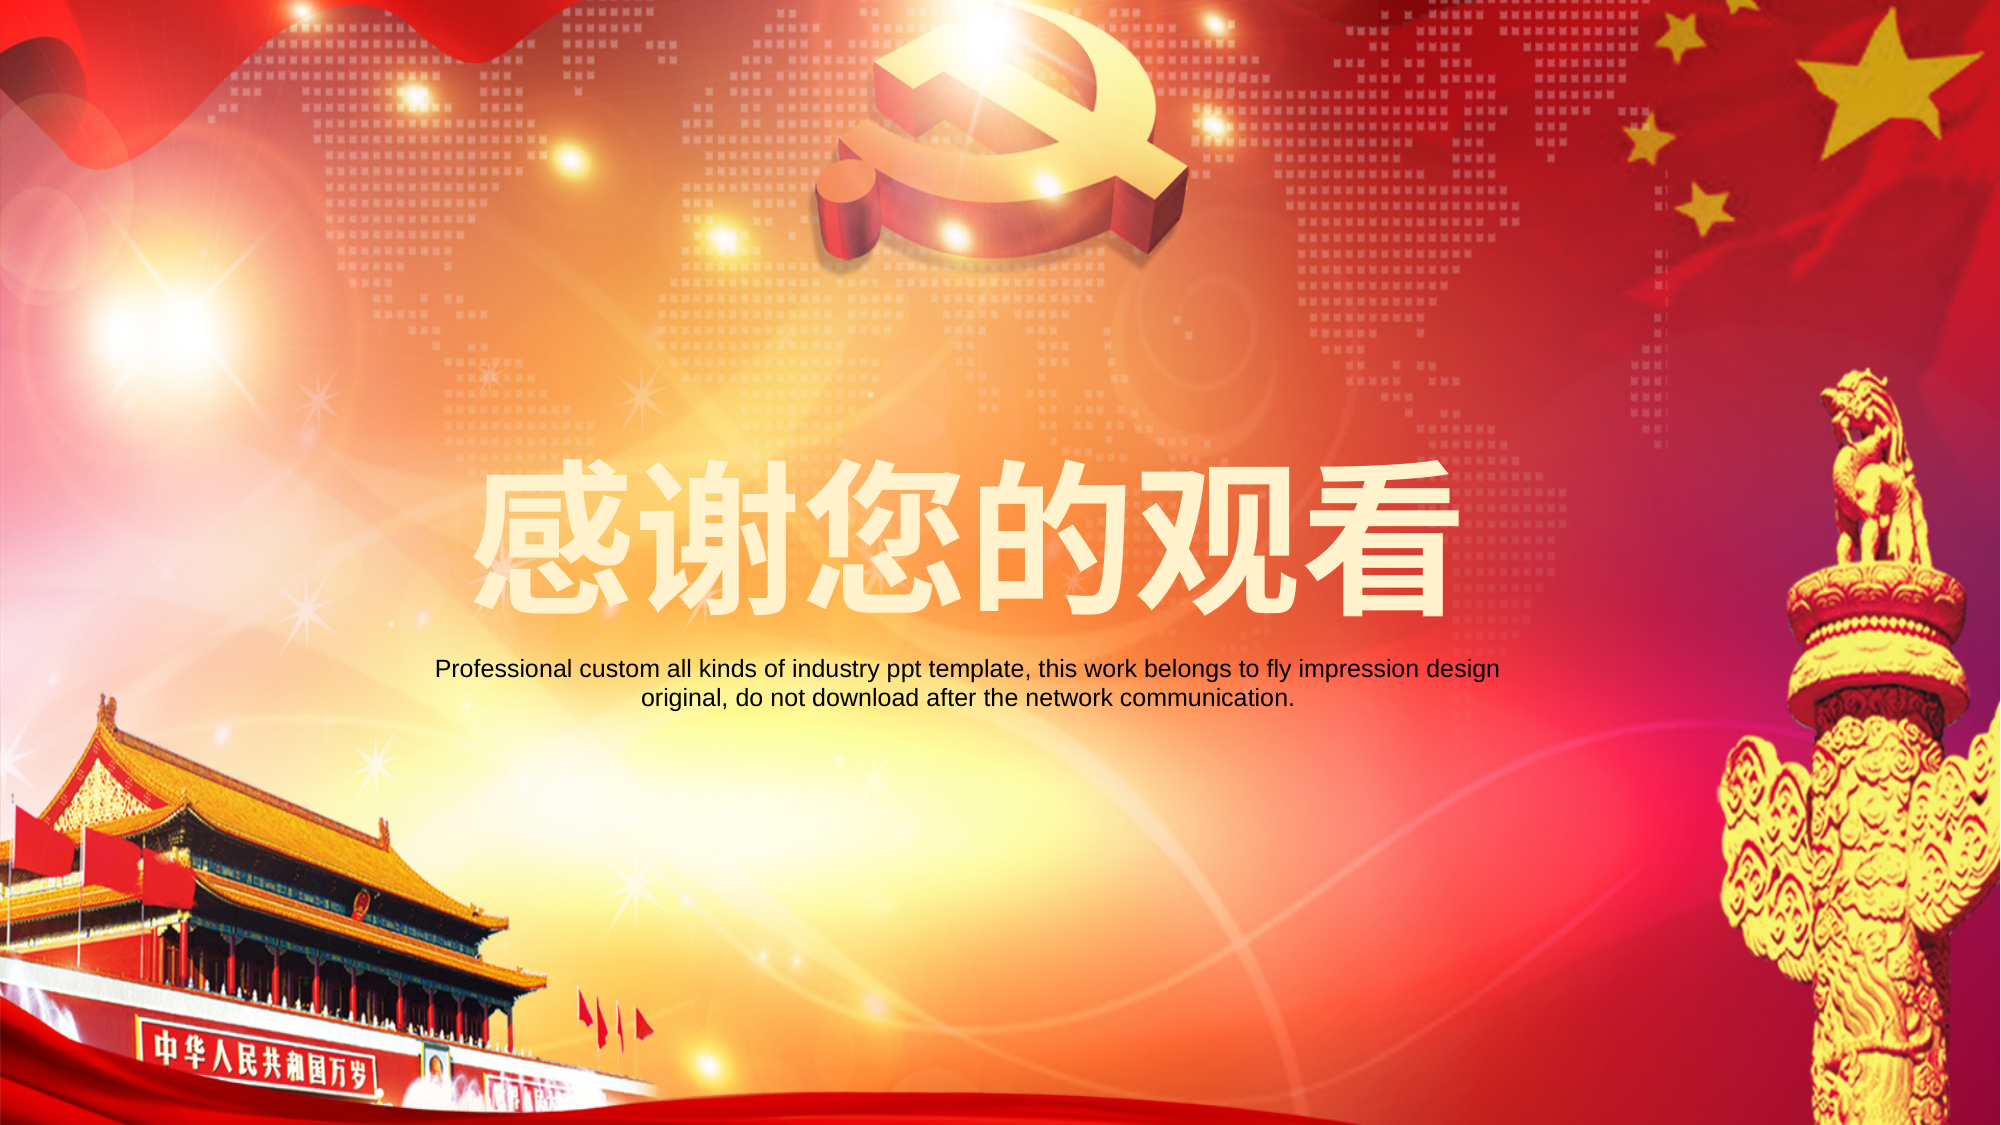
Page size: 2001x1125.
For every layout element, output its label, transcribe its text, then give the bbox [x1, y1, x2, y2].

text_box Professional custom all kinds of industry ppt template, this work belongs to fly impression design original, do not download after the network communication. [392, 644, 1546, 720]
picture [0, 0, 2001, 1125]
text_box 感谢您的观看 [453, 427, 1484, 643]
